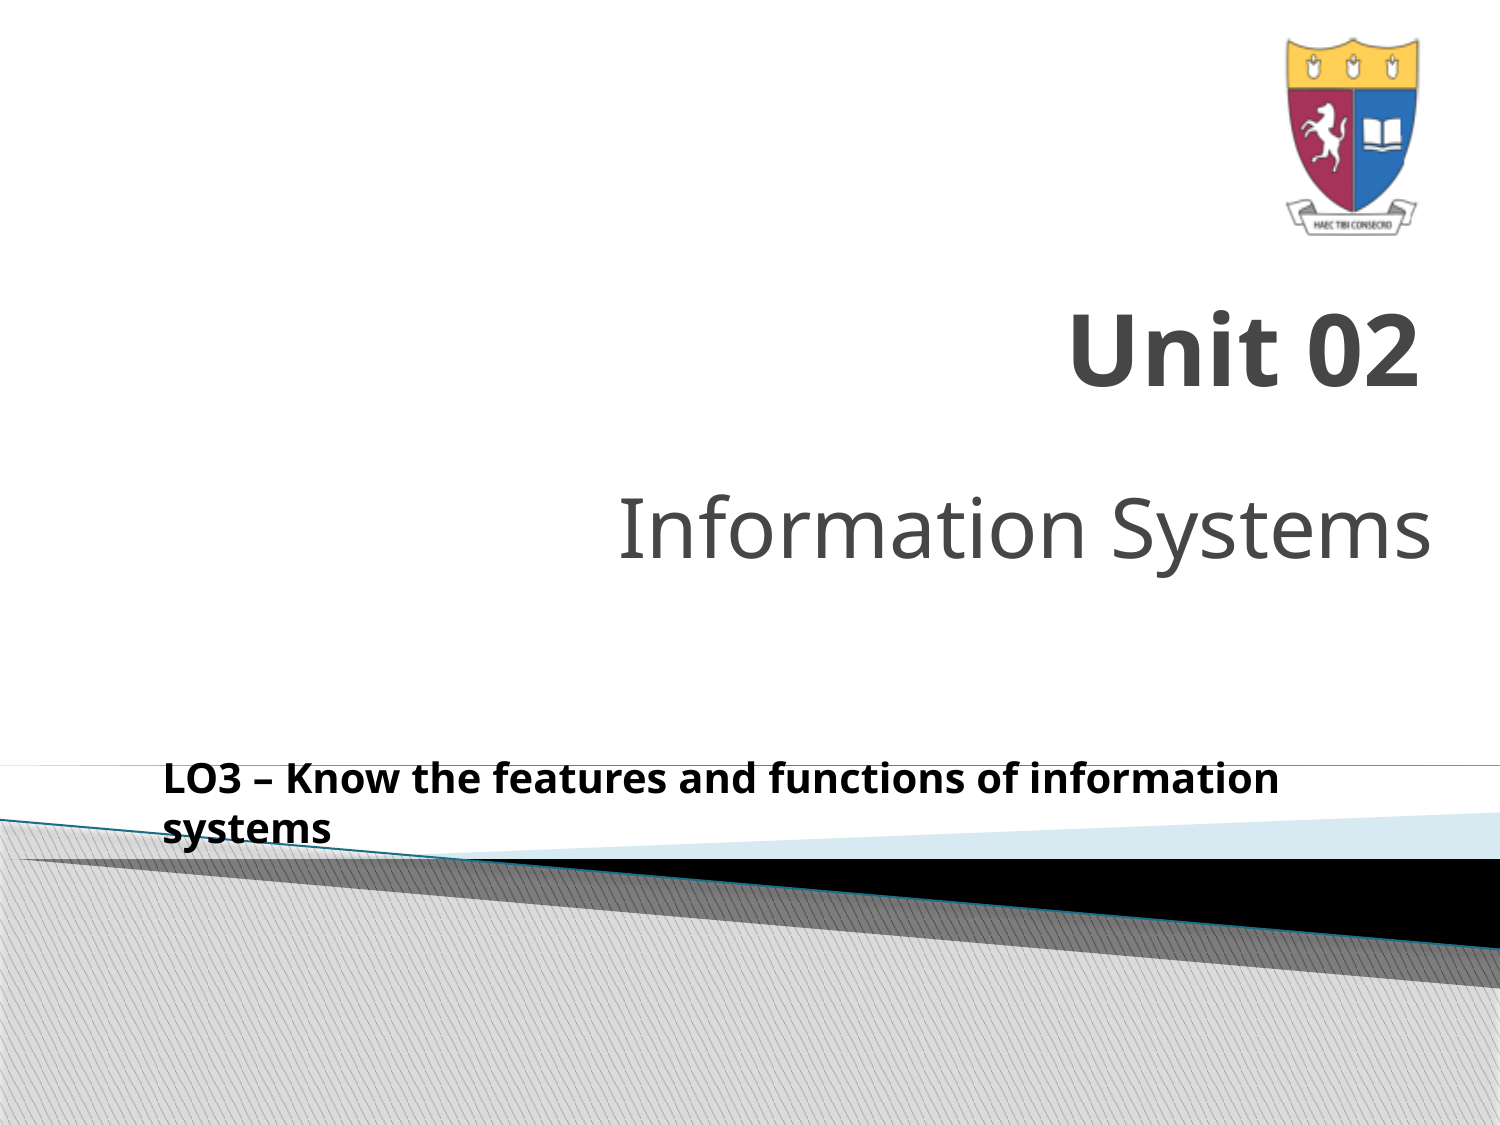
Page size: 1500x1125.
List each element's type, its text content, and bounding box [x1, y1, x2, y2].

text_box LO3 – Know the features and functions of information systems [147, 744, 1471, 860]
picture [5, 859, 1500, 989]
title Unit 02 [161, 113, 1437, 414]
subtitle Information Systems [177, 468, 1453, 592]
picture [1269, 30, 1436, 244]
